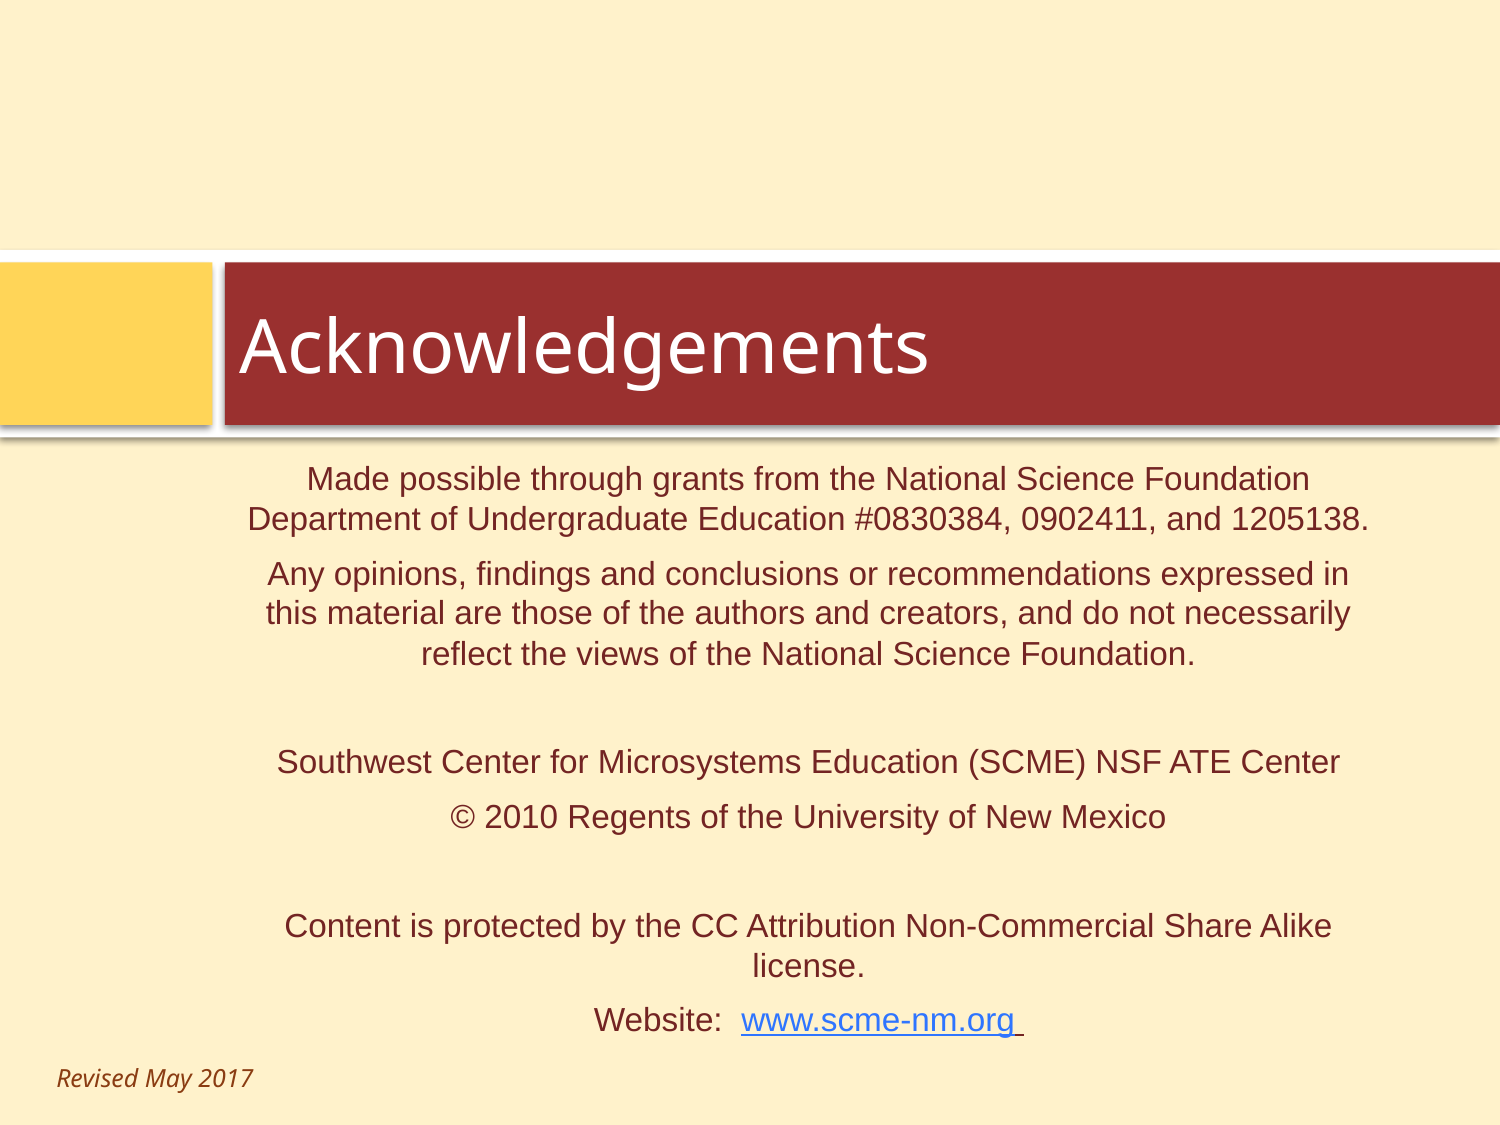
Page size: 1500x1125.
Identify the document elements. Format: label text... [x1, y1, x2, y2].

text_box Revised May 2017 [41, 1054, 269, 1100]
title Acknowledgements [225, 262, 1475, 425]
list Made possible through grants from the National Science Foundation Department of Undergraduate Education #0830384, 0902411, and 1205138. Any opinions, findings and conclusions or recommendations expressed in this material are those of the authors and creators, and do not necessarily reflect the views of the National Science Foundation. Southwest Center for Microsystems Education (SCME) NSF ATE Center © 2010 Regents of the University of New Mexico Content is protected by the CC Attribution Non-Commercial Share Alike license. Website: www.scme-nm.org [225, 450, 1394, 1050]
